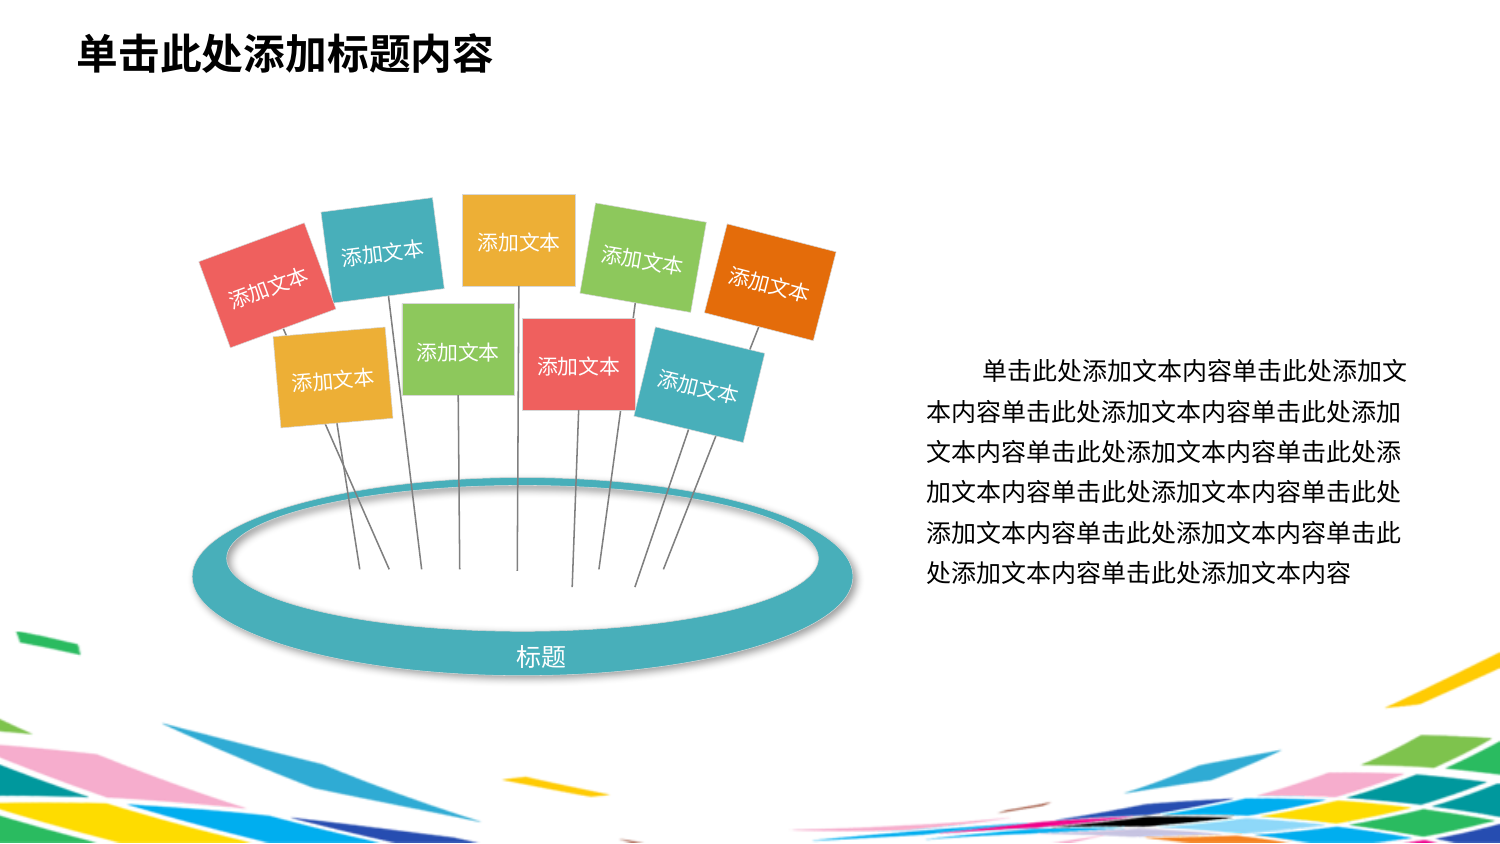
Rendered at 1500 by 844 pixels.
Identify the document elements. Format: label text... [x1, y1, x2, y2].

text_box 单击此处添加文本内容单击此处添加文本内容单击此处添加文本内容单击此处添加文本内容单击此处添加文本内容单击此处添加文本内容单击此处添加文本内容单击此处添加文本内容单击此处添加文本内容单击此处添加文本内容单击此处添加文本内容 [915, 339, 1421, 594]
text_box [191, 477, 854, 680]
text_box 单击此处添加标题内容 [61, 20, 586, 86]
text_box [210, 193, 827, 588]
picture [0, 514, 1500, 843]
